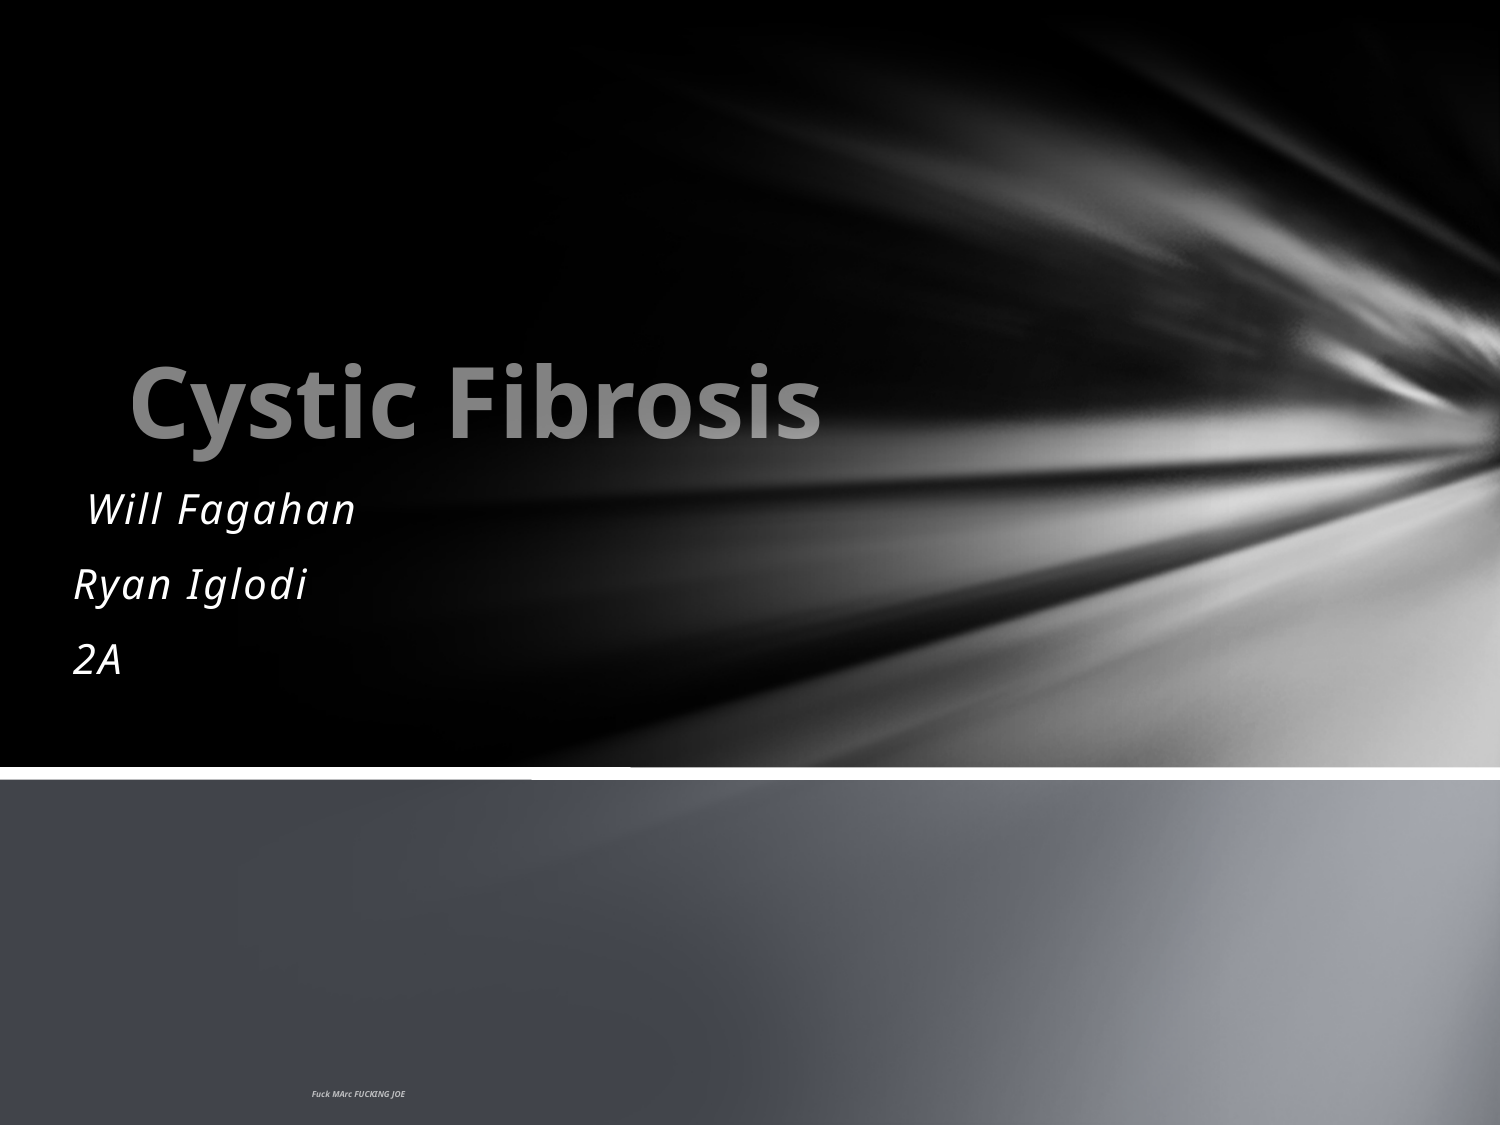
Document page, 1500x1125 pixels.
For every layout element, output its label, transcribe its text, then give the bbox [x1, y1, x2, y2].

subtitle Will Fagahan Ryan Iglodi 2A [57, 474, 808, 700]
title Cystic Fibrosis [112, 212, 1388, 467]
footer Fuck MArc FUCKING JOE [296, 1073, 968, 1115]
